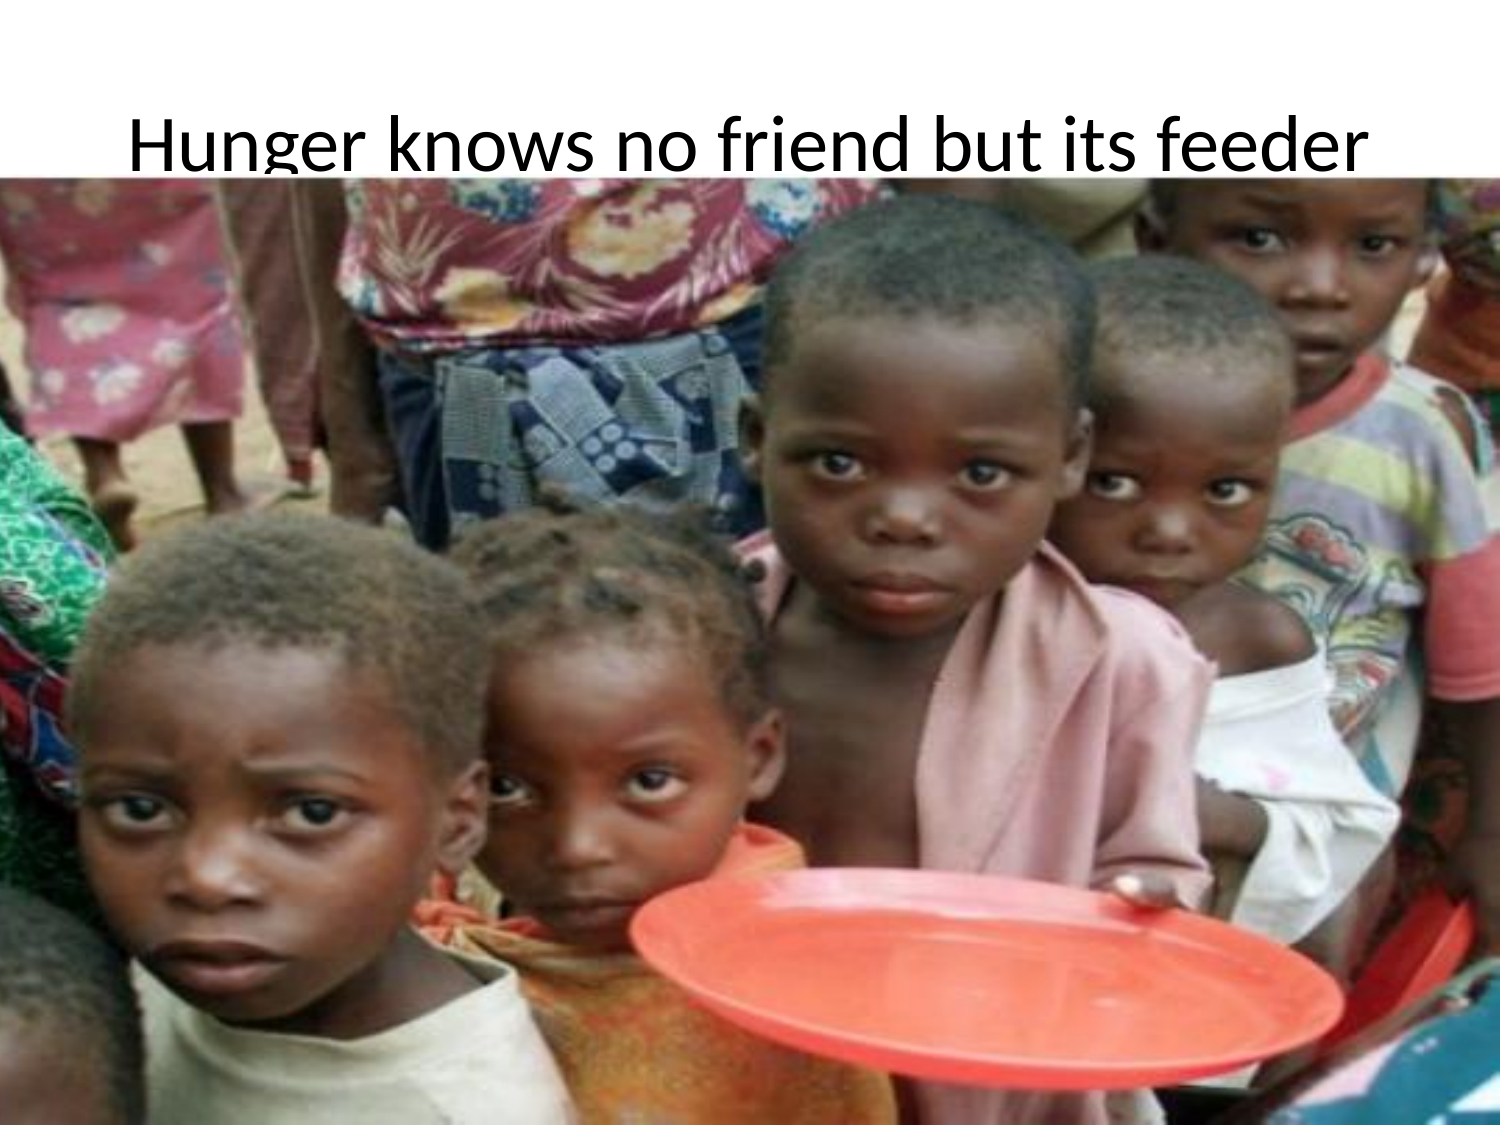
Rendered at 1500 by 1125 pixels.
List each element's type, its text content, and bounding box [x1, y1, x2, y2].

picture [0, 174, 1500, 1125]
title Hunger knows no friend but its feeder [75, 45, 1425, 173]
